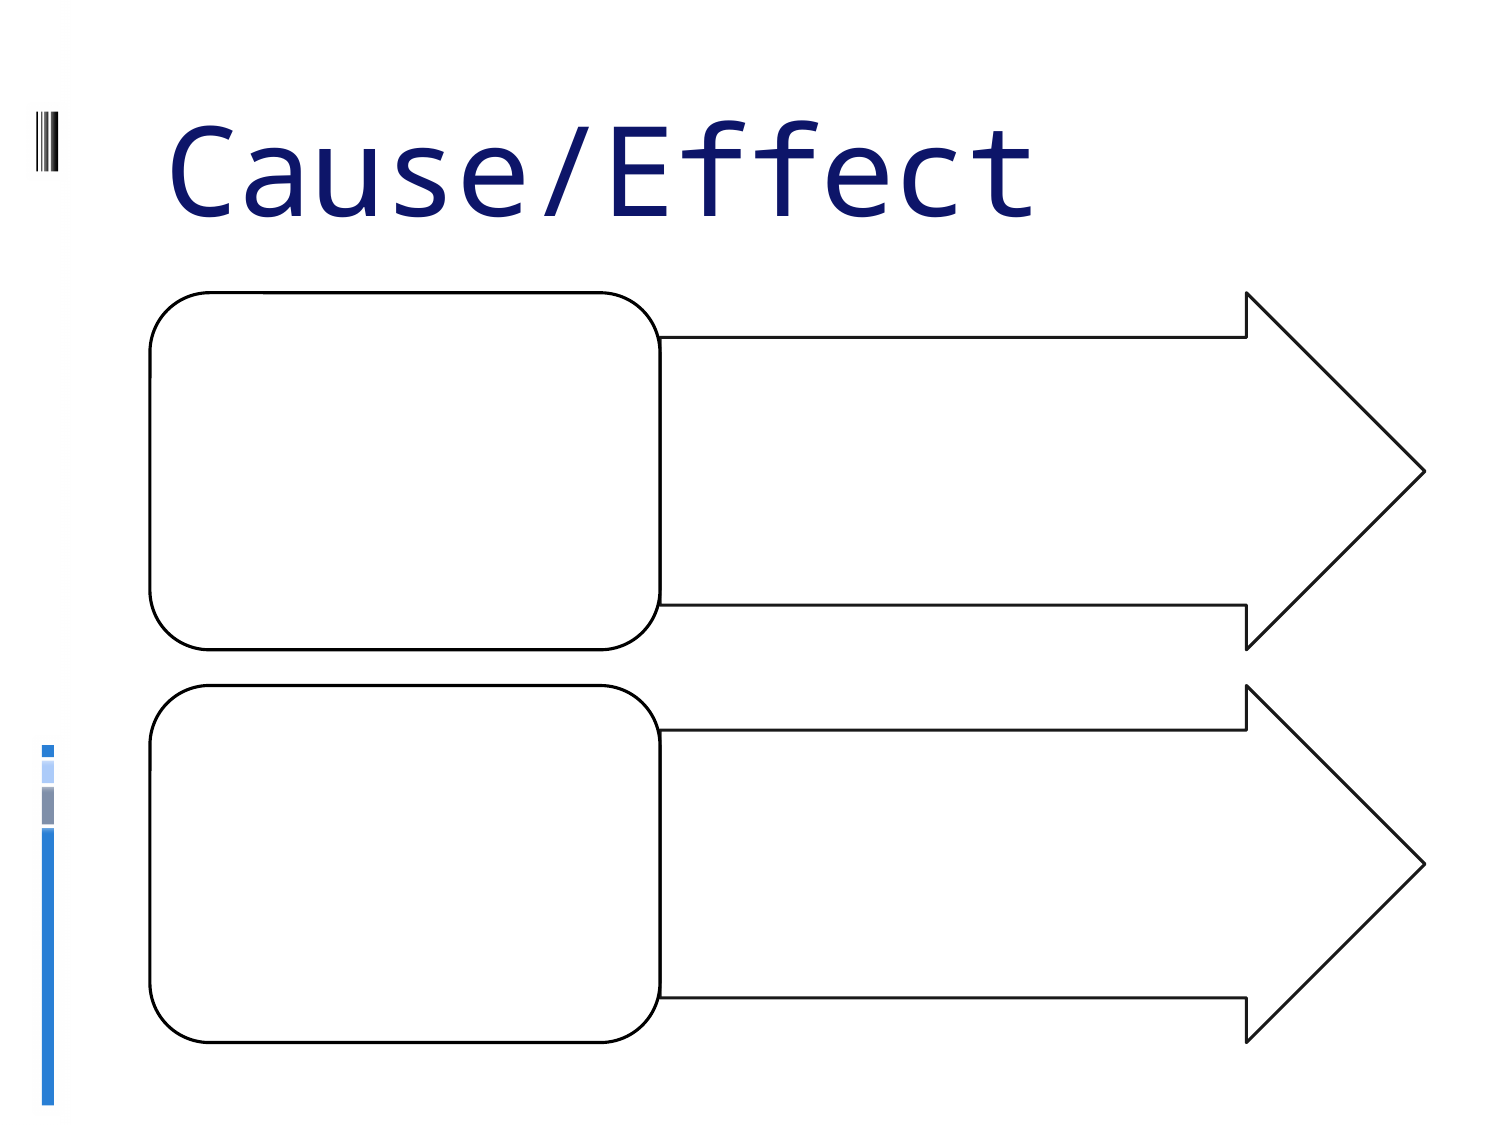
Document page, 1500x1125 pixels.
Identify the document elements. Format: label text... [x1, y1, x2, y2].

title Cause/Effect [150, 83, 1425, 234]
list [149, 292, 1426, 1044]
